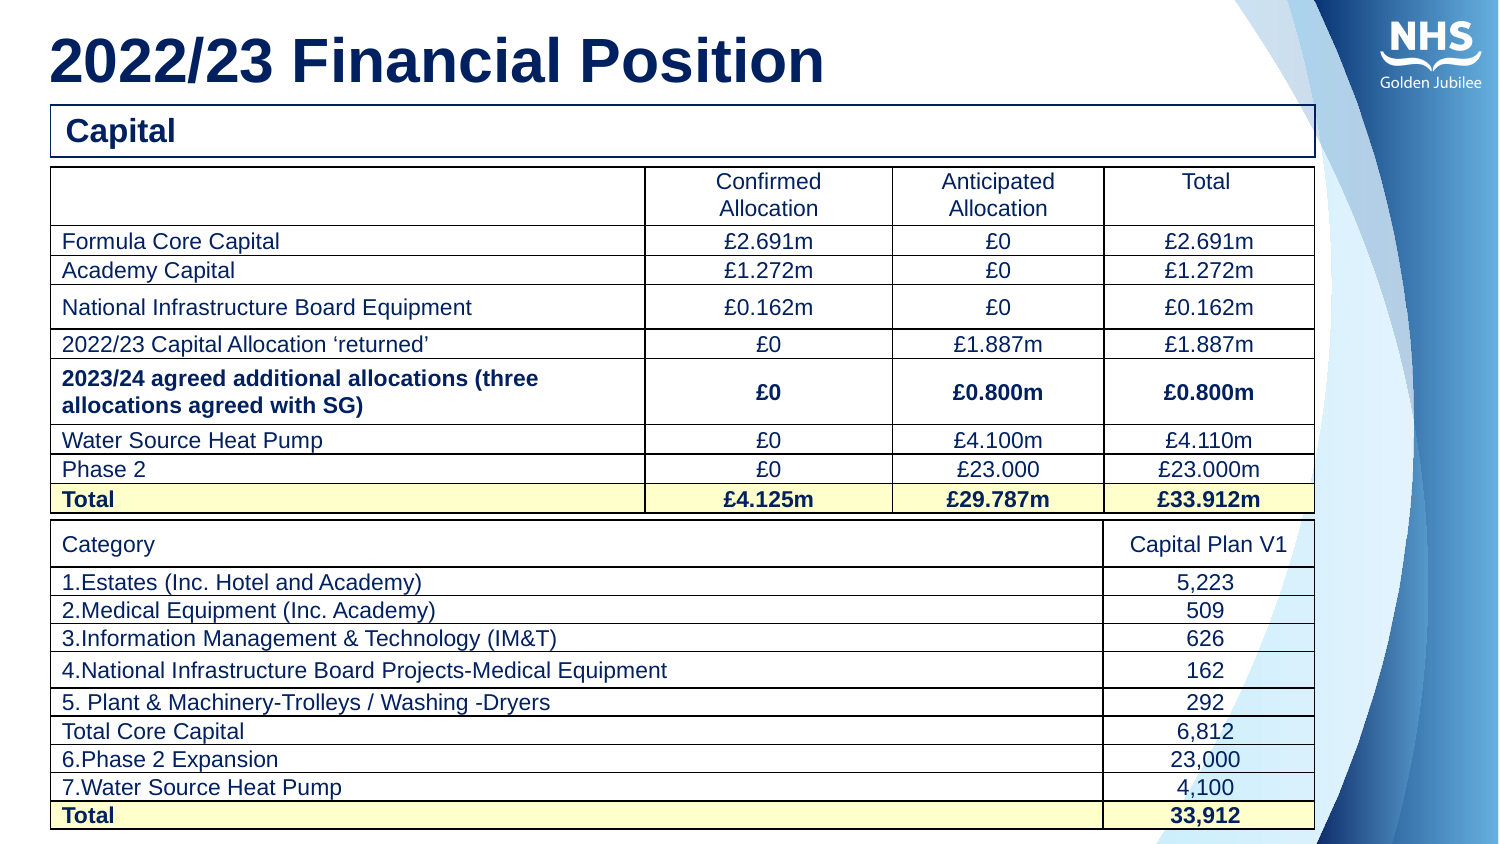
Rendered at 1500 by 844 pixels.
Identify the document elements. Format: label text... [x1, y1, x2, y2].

table_cell 4,100 [1104, 773, 1314, 800]
table_cell £23.000m [1105, 455, 1314, 483]
picture [1380, 21, 1482, 92]
table_cell 2022/23 Capital Allocation ‘returned’ [51, 330, 644, 358]
table_header Confirmed Allocation [646, 168, 892, 225]
table_cell 162 [1104, 652, 1314, 687]
table_header Capital [51, 106, 1314, 156]
table_cell £2.691m [1105, 226, 1314, 255]
table_header Anticipated Allocation [893, 168, 1103, 225]
table_cell £4.110m [1105, 425, 1314, 453]
table_cell 3.Information Management & Technology (IM&T) [51, 624, 1102, 651]
table_cell 33,912 [1104, 802, 1314, 828]
table_cell £0 [893, 226, 1103, 255]
table_cell Water Source Heat Pump [51, 425, 644, 453]
table_cell Total [51, 484, 644, 512]
table_cell National Infrastructure Board Equipment [51, 285, 644, 328]
table_cell £4.100m [893, 425, 1103, 453]
table_header Total [1105, 168, 1314, 225]
table_cell £1.887m [1105, 330, 1314, 358]
table_cell £0 [646, 330, 892, 358]
table_cell £0 [893, 256, 1103, 284]
table_cell £0 [893, 285, 1103, 328]
table_cell 7.Water Source Heat Pump [51, 773, 1102, 800]
table_cell 4.National Infrastructure Board Projects-Medical Equipment [51, 652, 1102, 687]
table_cell £4.125m [646, 484, 892, 512]
table_cell £0 [646, 359, 892, 424]
table_cell 1.Estates (Inc. Hotel and Academy) [51, 568, 1102, 595]
table_cell 23,000 [1104, 745, 1314, 772]
table_cell 5,223 [1104, 568, 1314, 595]
table_cell £0.800m [893, 359, 1103, 424]
table_cell 2.Medical Equipment (Inc. Academy) [51, 596, 1102, 623]
table_cell 6,812 [1104, 717, 1314, 744]
table_cell £0.162m [646, 285, 892, 328]
table_cell 626 [1104, 624, 1314, 651]
title 2022/23 Financial Position [49, 23, 1064, 95]
table_cell £2.691m [646, 226, 892, 255]
table_cell £29.787m [893, 484, 1103, 512]
table_cell £0 [646, 455, 892, 483]
table_cell £1.887m [893, 330, 1103, 358]
table_cell 5. Plant & Machinery-Trolleys / Washing -Dryers [51, 689, 1102, 715]
table_cell 2023/24 agreed additional allocations (three allocations agreed with SG) [51, 359, 644, 424]
table_cell £23.000 [893, 455, 1103, 483]
table_cell 6.Phase 2 Expansion [51, 745, 1102, 772]
table_cell £0.162m [1105, 285, 1314, 328]
table_cell £0.800m [1105, 359, 1314, 424]
table_cell Formula Core Capital [51, 226, 644, 255]
table_header Category [51, 521, 1102, 566]
table_header Capital Plan V1 [1104, 521, 1314, 566]
table_cell £1.272m [646, 256, 892, 284]
table_cell £0 [646, 425, 892, 453]
table_cell 292 [1104, 689, 1314, 715]
table_cell Total [51, 802, 1102, 828]
table_cell 509 [1104, 596, 1314, 623]
table_cell Academy Capital [51, 256, 644, 284]
table_cell £1.272m [1105, 256, 1314, 284]
table_cell £33.912m [1105, 484, 1314, 512]
table_cell Total Core Capital [51, 717, 1102, 744]
table_cell Phase 2 [51, 455, 644, 483]
table_header [51, 168, 644, 225]
